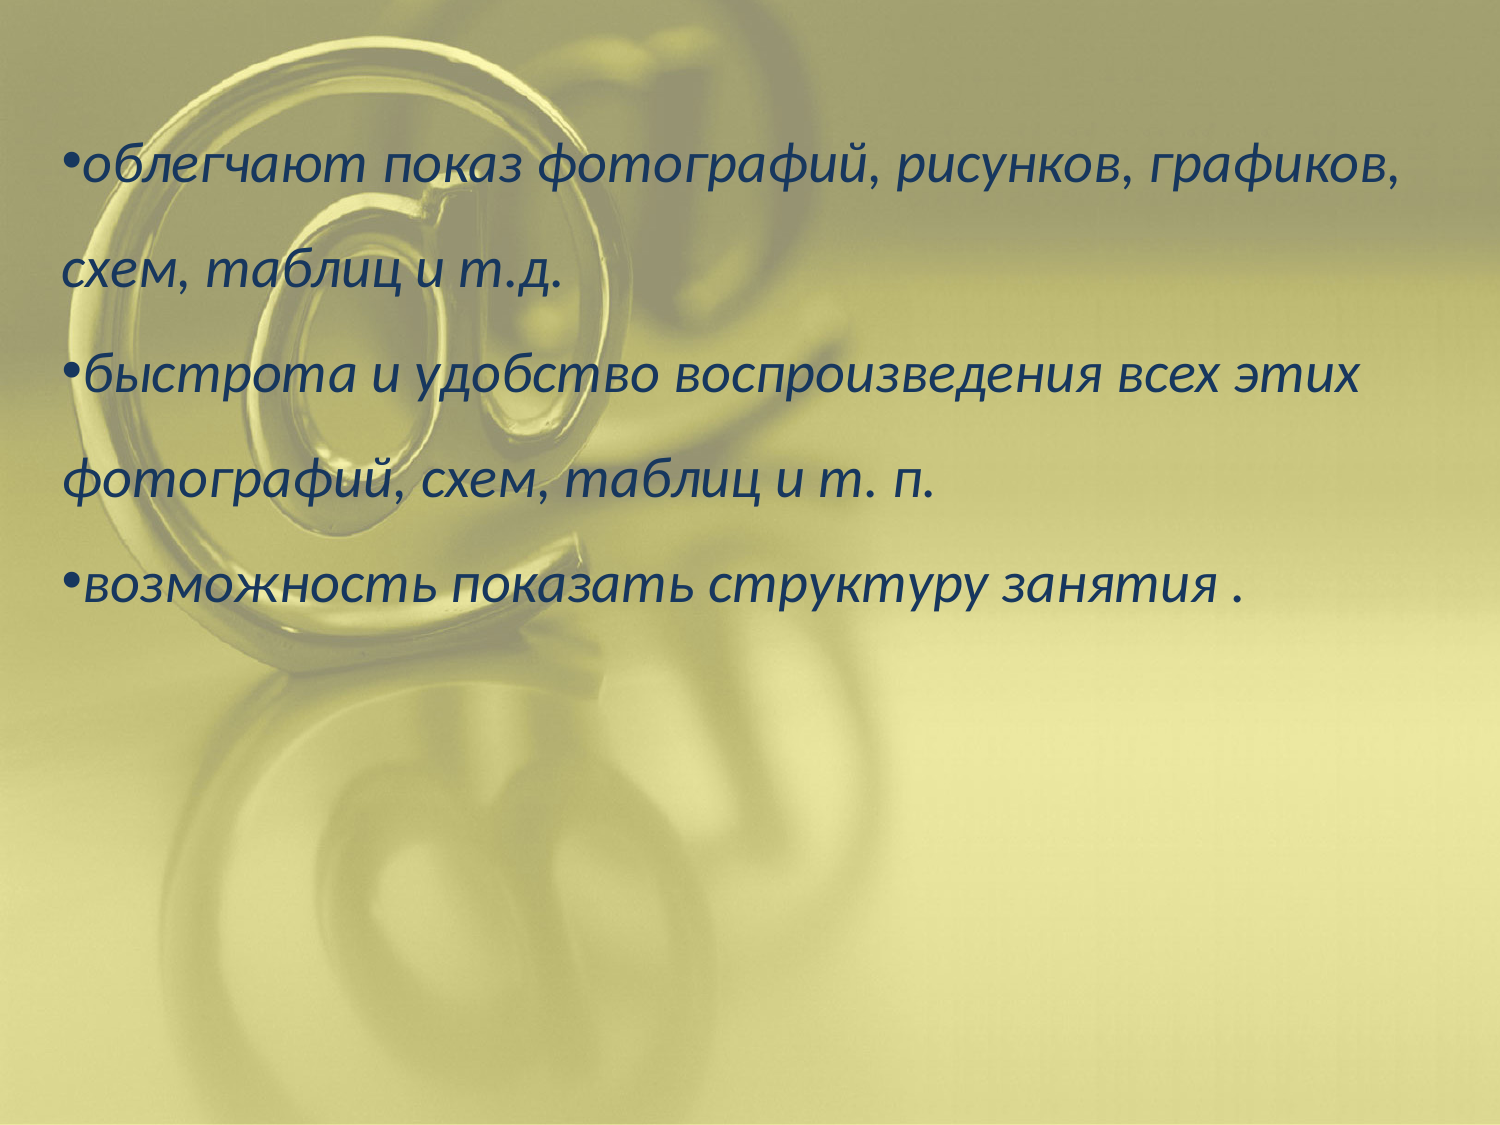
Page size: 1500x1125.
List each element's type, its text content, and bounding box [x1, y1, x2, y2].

text_box облегчают показ фотографий, рисунков, графиков, схем, таблиц и т.д. быстрота и удобство воспроизведения всех этих фотографий, схем, таблиц и т. п. возможность показать структуру занятия . [46, 82, 1500, 667]
picture [0, 0, 1500, 1125]
